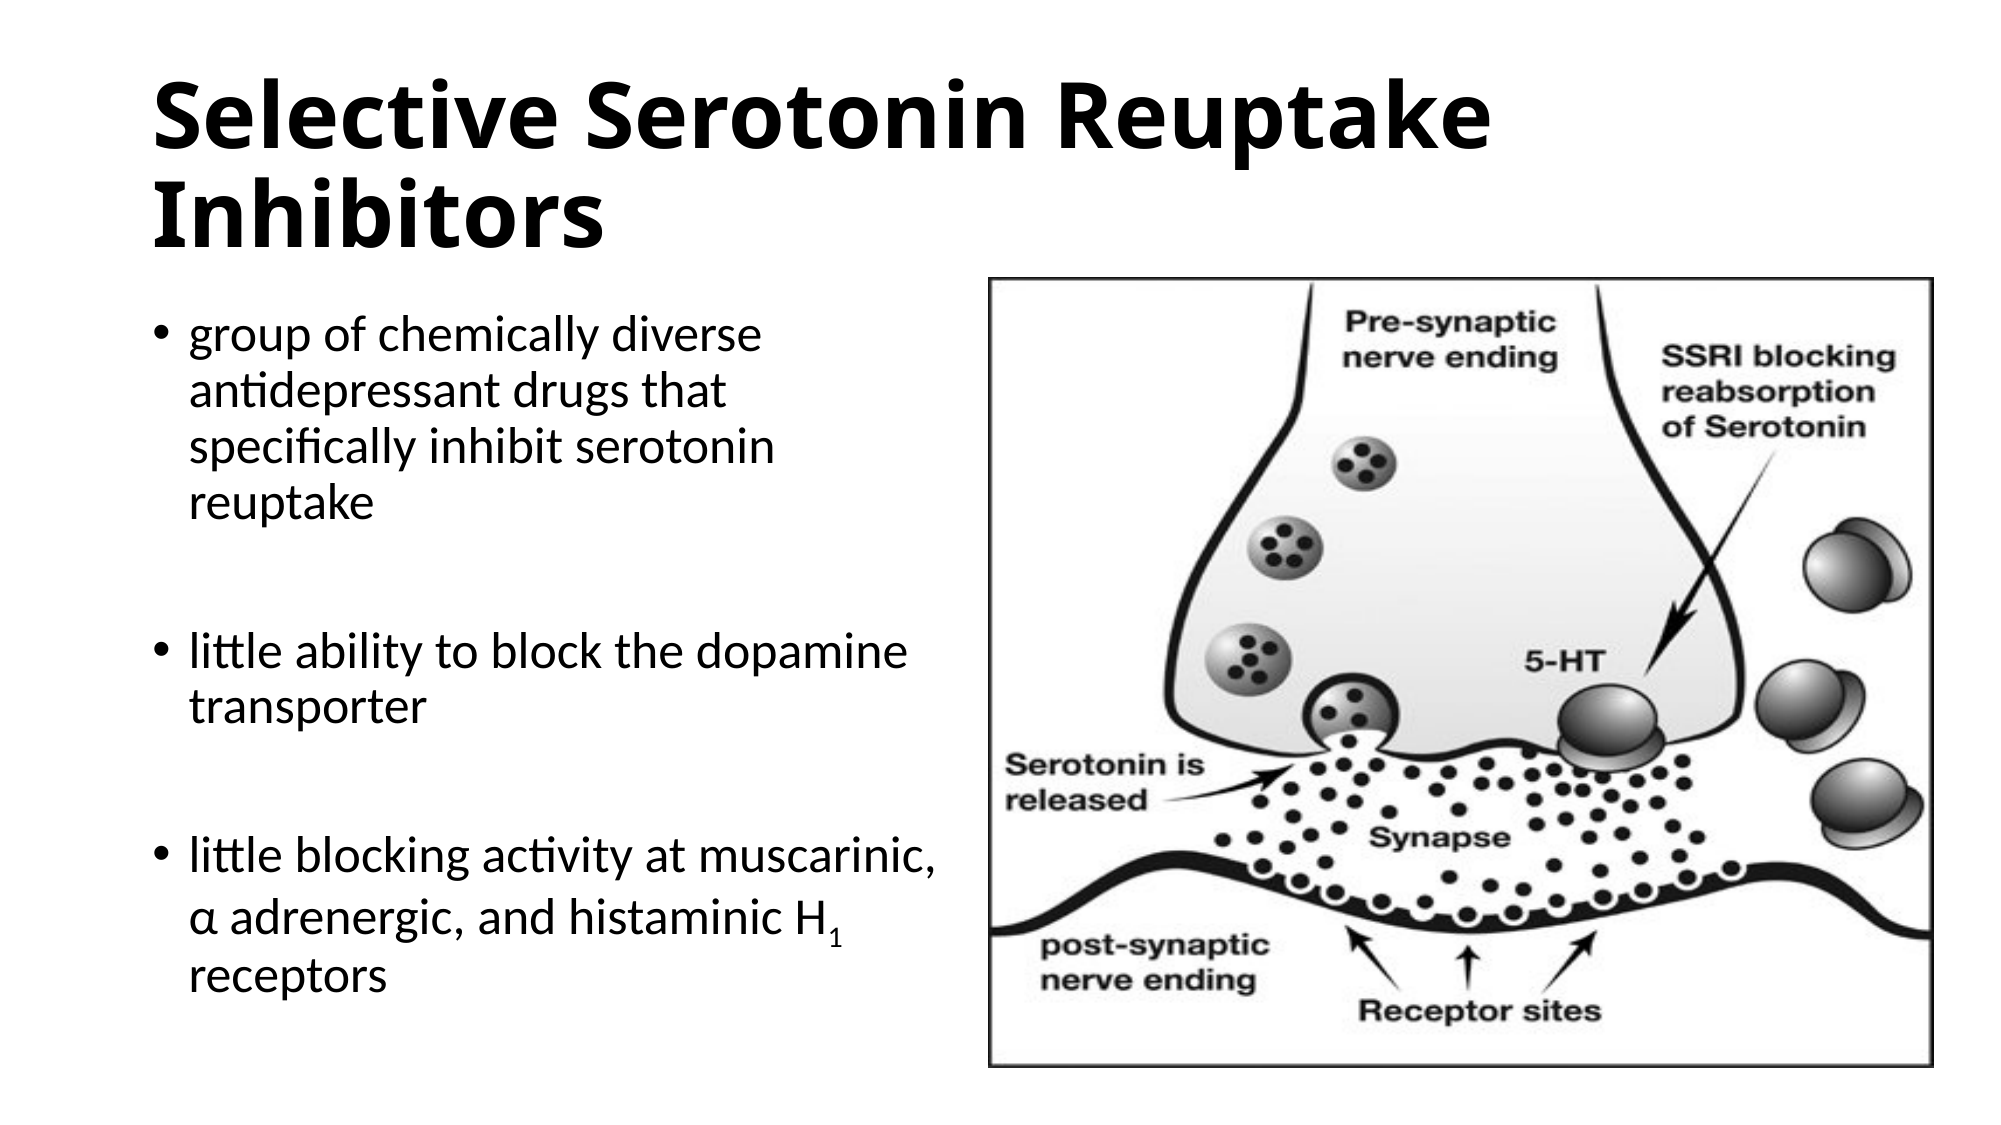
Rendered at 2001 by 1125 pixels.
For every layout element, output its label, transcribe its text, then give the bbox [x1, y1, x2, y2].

list group of chemically diverse antidepressant drugs that specifically inhibit serotonin reuptake little ability to block the dopamine transporter little blocking activity at muscarinic, α adrenergic, and histaminic H1 receptors [137, 299, 965, 1014]
title Selective Serotonin Reuptake Inhibitors [137, 59, 1863, 278]
picture [988, 277, 1934, 1068]
